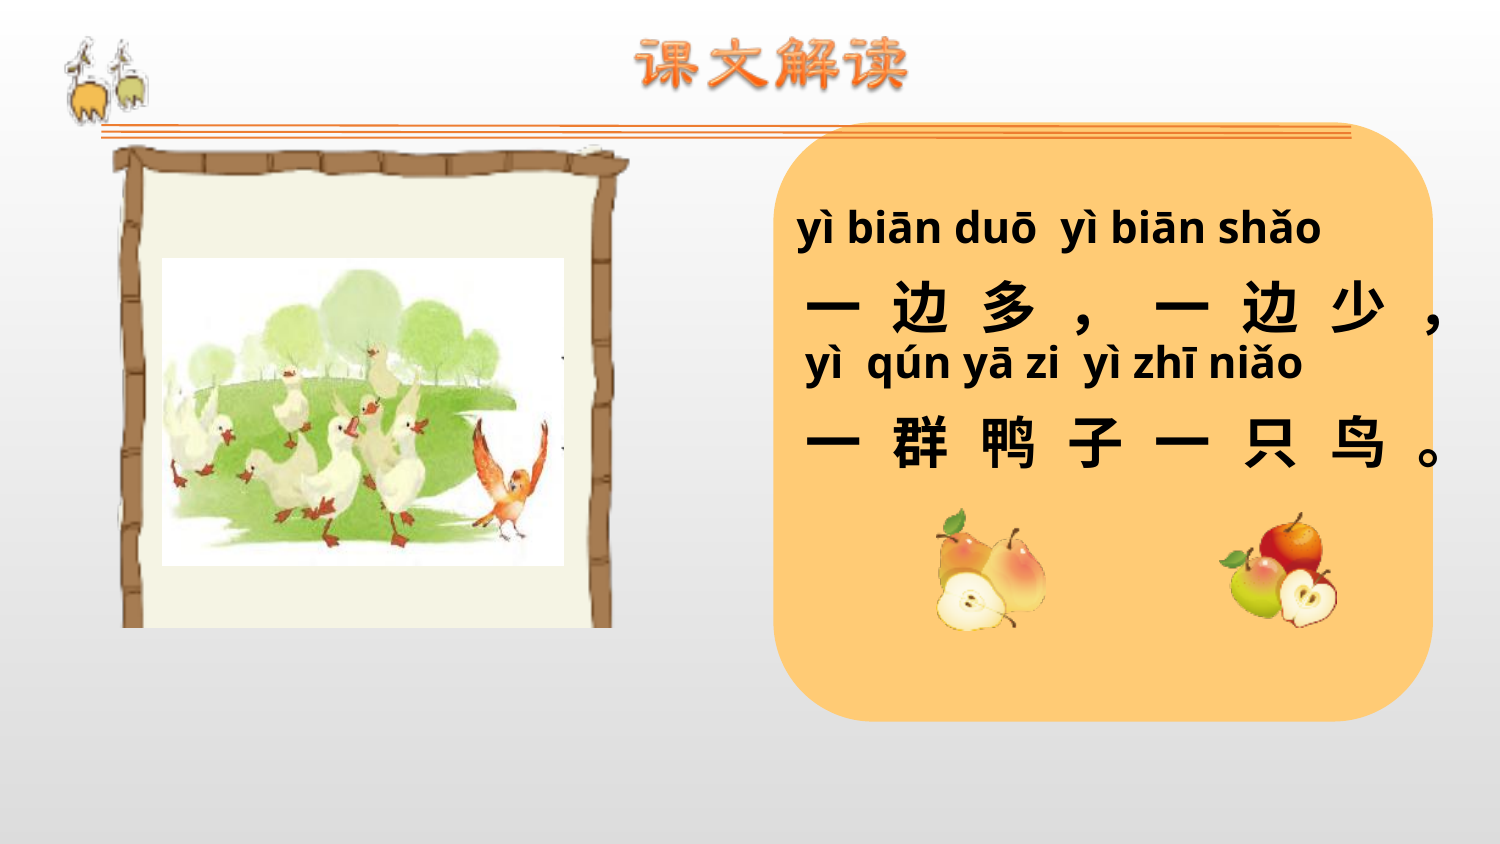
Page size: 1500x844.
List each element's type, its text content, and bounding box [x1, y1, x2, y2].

picture [1219, 512, 1337, 628]
text_box [777, 122, 1429, 194]
text_box [773, 258, 1433, 722]
text_box yì biān duō yì biān shǎo [773, 194, 1435, 258]
picture [13, 0, 959, 628]
text_box yì qún yā zi yì zhī niǎo [793, 329, 1455, 394]
text_box 一边多，一边少， 一群鸭子一只鸟。 [793, 199, 1484, 481]
picture [936, 508, 1046, 631]
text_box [101, 125, 1352, 138]
